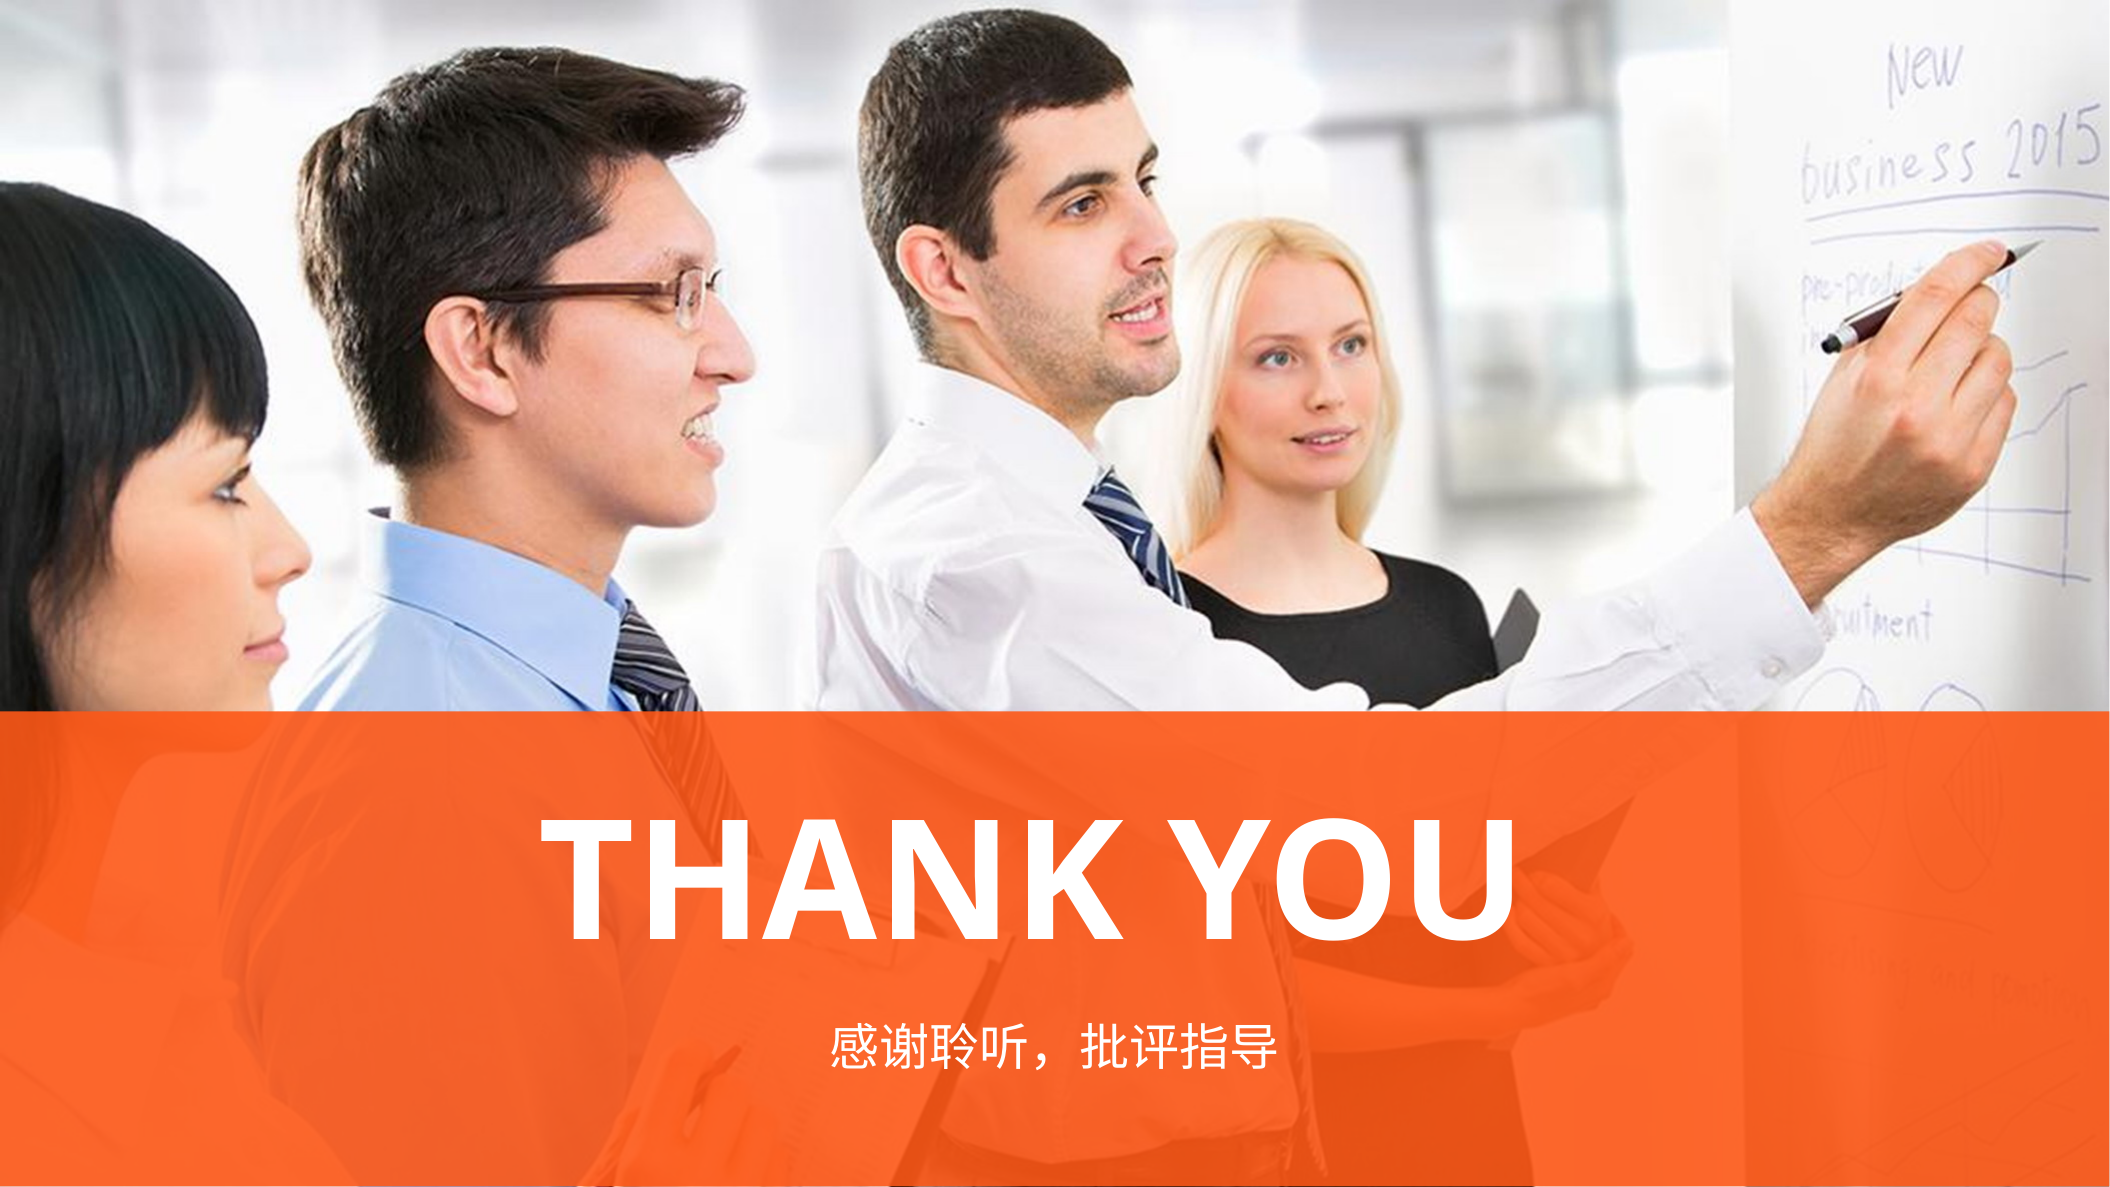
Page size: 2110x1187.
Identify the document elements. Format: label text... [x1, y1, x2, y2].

text_box [0, 710, 2110, 1187]
text_box [0, 0, 2110, 710]
text_box 感谢聆听，批评指导 [790, 1015, 1319, 1076]
text_box THANK YOU [521, 772, 1589, 973]
